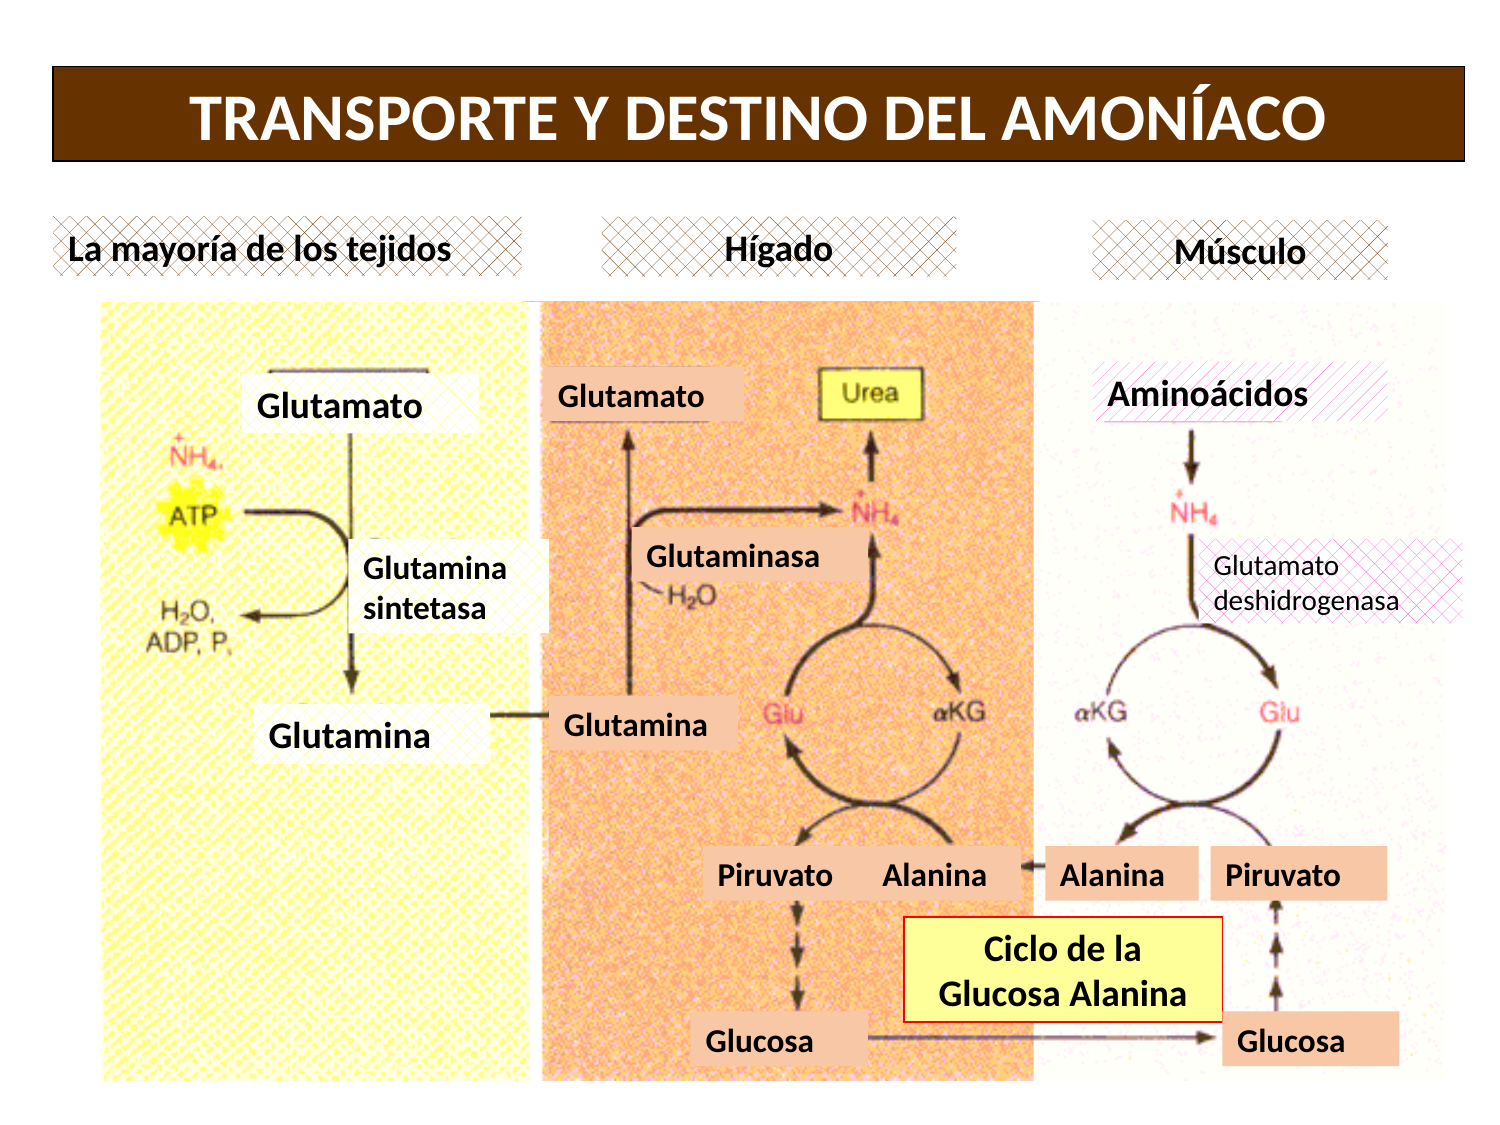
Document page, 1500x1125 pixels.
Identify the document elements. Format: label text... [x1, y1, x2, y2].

text_box La mayoría de los tejidos [53, 216, 522, 277]
text_box TRANSPORTE Y DESTINO DEL AMONÍACO [53, 66, 1465, 162]
text_box Hígado [601, 216, 957, 277]
text_box Glutamato deshidrogenasa [1452, 538, 1463, 624]
picture [99, 301, 1447, 1082]
text_box Músculo [1092, 219, 1388, 280]
